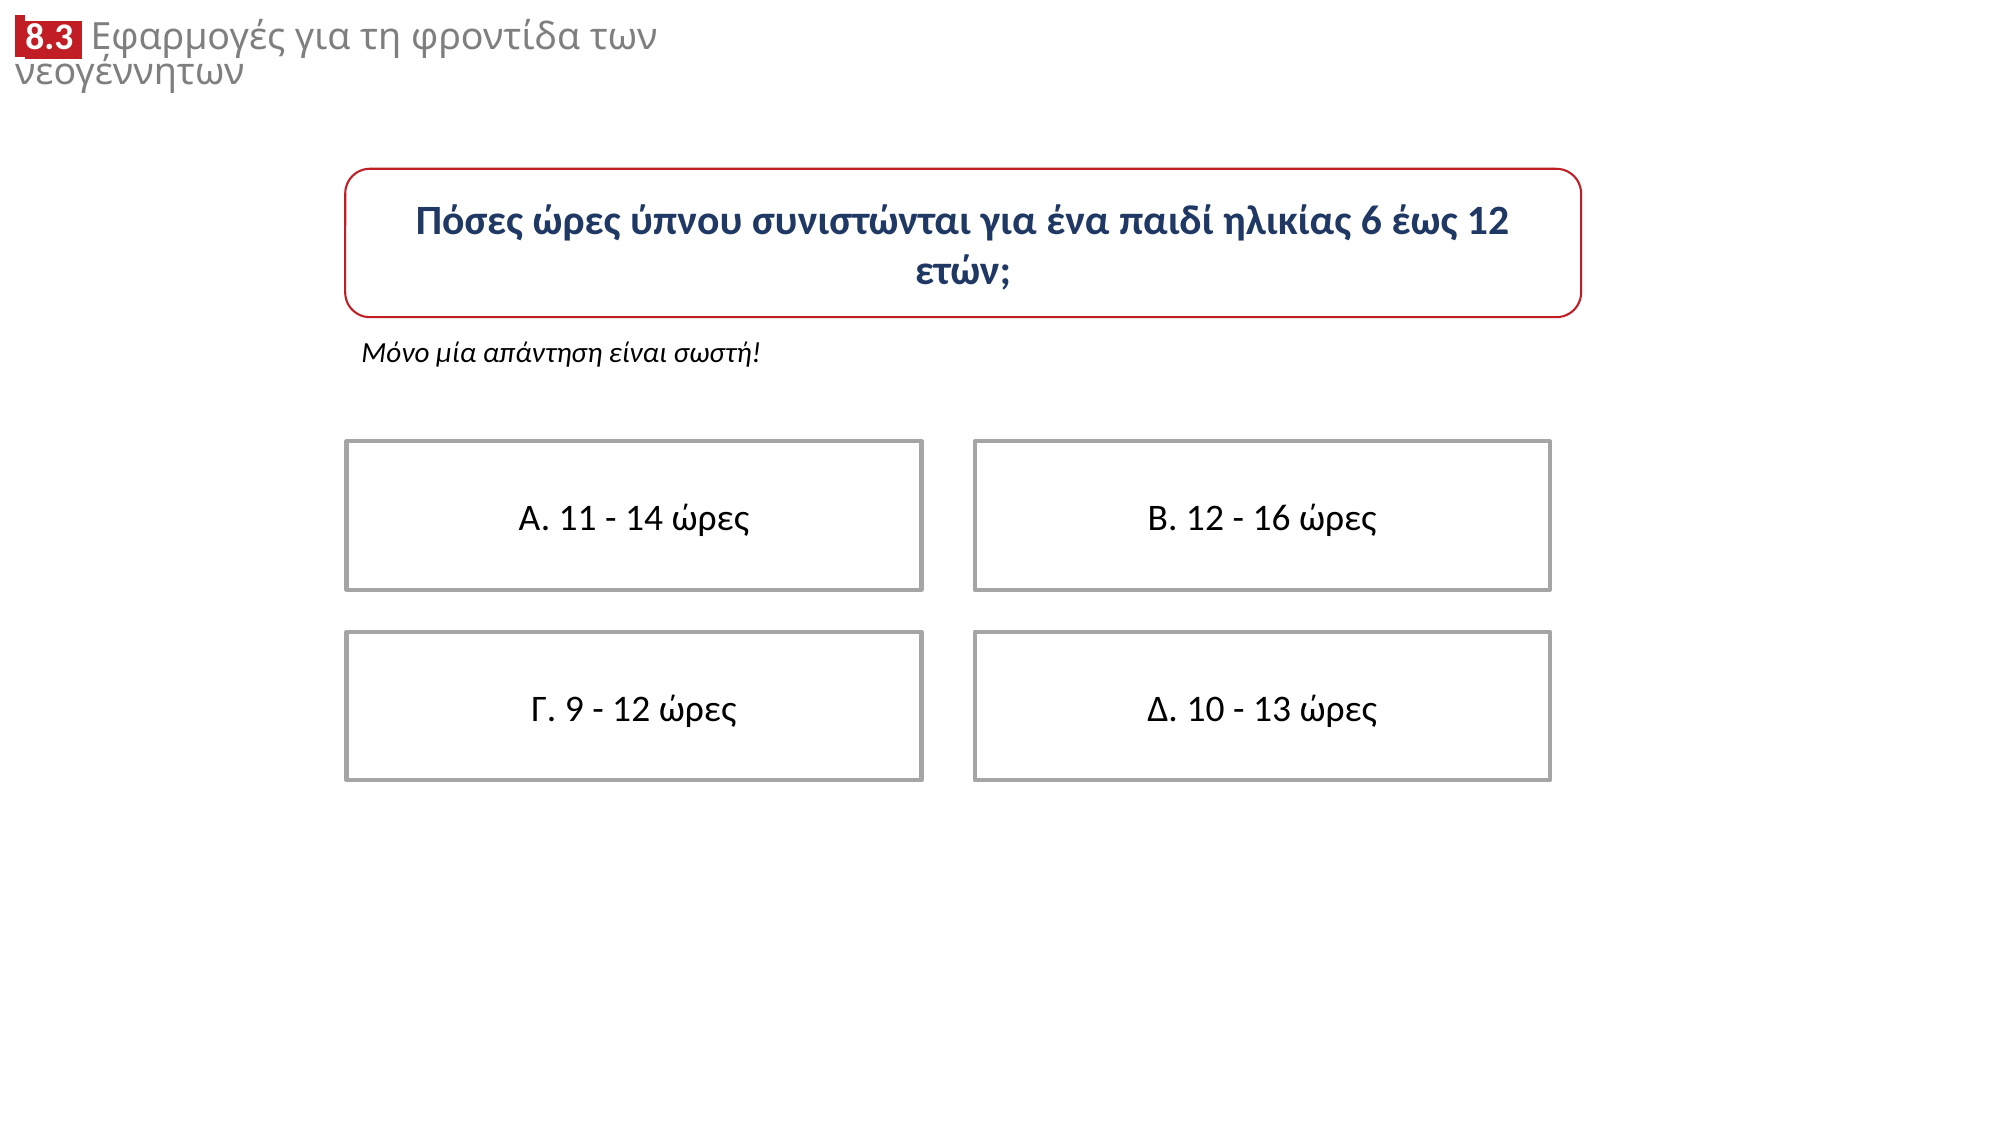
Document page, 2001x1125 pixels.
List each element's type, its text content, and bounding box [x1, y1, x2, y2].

text_box Μόνο μία απάντηση είναι σωστή! [346, 325, 798, 376]
text_box Δ. 10 - 13 ώρες [973, 630, 1552, 782]
text_box Πόσες ώρες ύπνου συνιστώνται για ένα παιδί ηλικίας 6 έως 12 ετών; [345, 168, 1582, 318]
text_box A. 11 - 14 ώρες [344, 439, 924, 592]
text_box B. 12 - 16 ώρες [973, 439, 1552, 592]
text_box Γ. 9 - 12 ώρες [344, 630, 924, 782]
